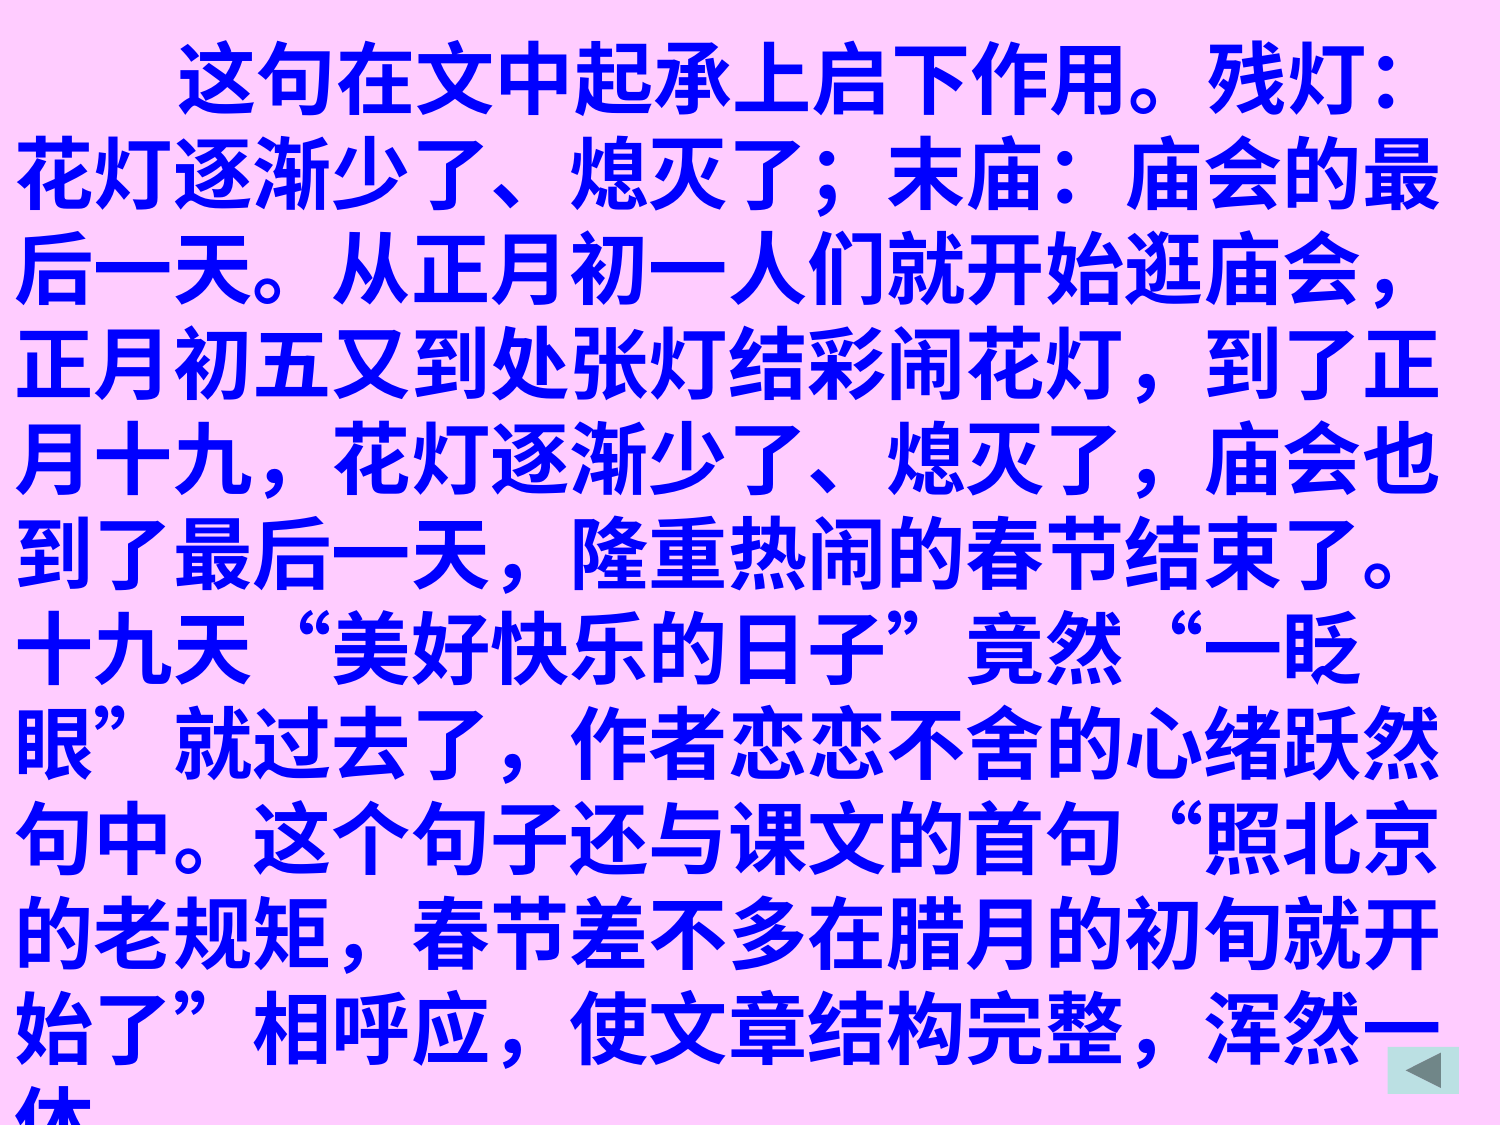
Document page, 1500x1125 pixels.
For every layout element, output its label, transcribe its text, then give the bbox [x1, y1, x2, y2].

text_box 这句在文中起承上启下作用。残灯：花灯逐渐少了、熄灭了；末庙：庙会的最后一天。从正月初一人们就开始逛庙会，正月初五又到处张灯结彩闹花灯，到了正月十九，花灯逐渐少了、熄灭了，庙会也到了最后一天，隆重热闹的春节结束了。十九天“美好快乐的日子”竟然“一眨眼”就过去了，作者恋恋不舍的心绪跃然句中。这个句子还与课文的首句“照北京的老规矩，春节差不多在腊月的初旬就开始了”相呼应，使文章结构完整，浑然一体。 [0, 21, 1500, 1125]
text_box [1387, 1046, 1459, 1094]
